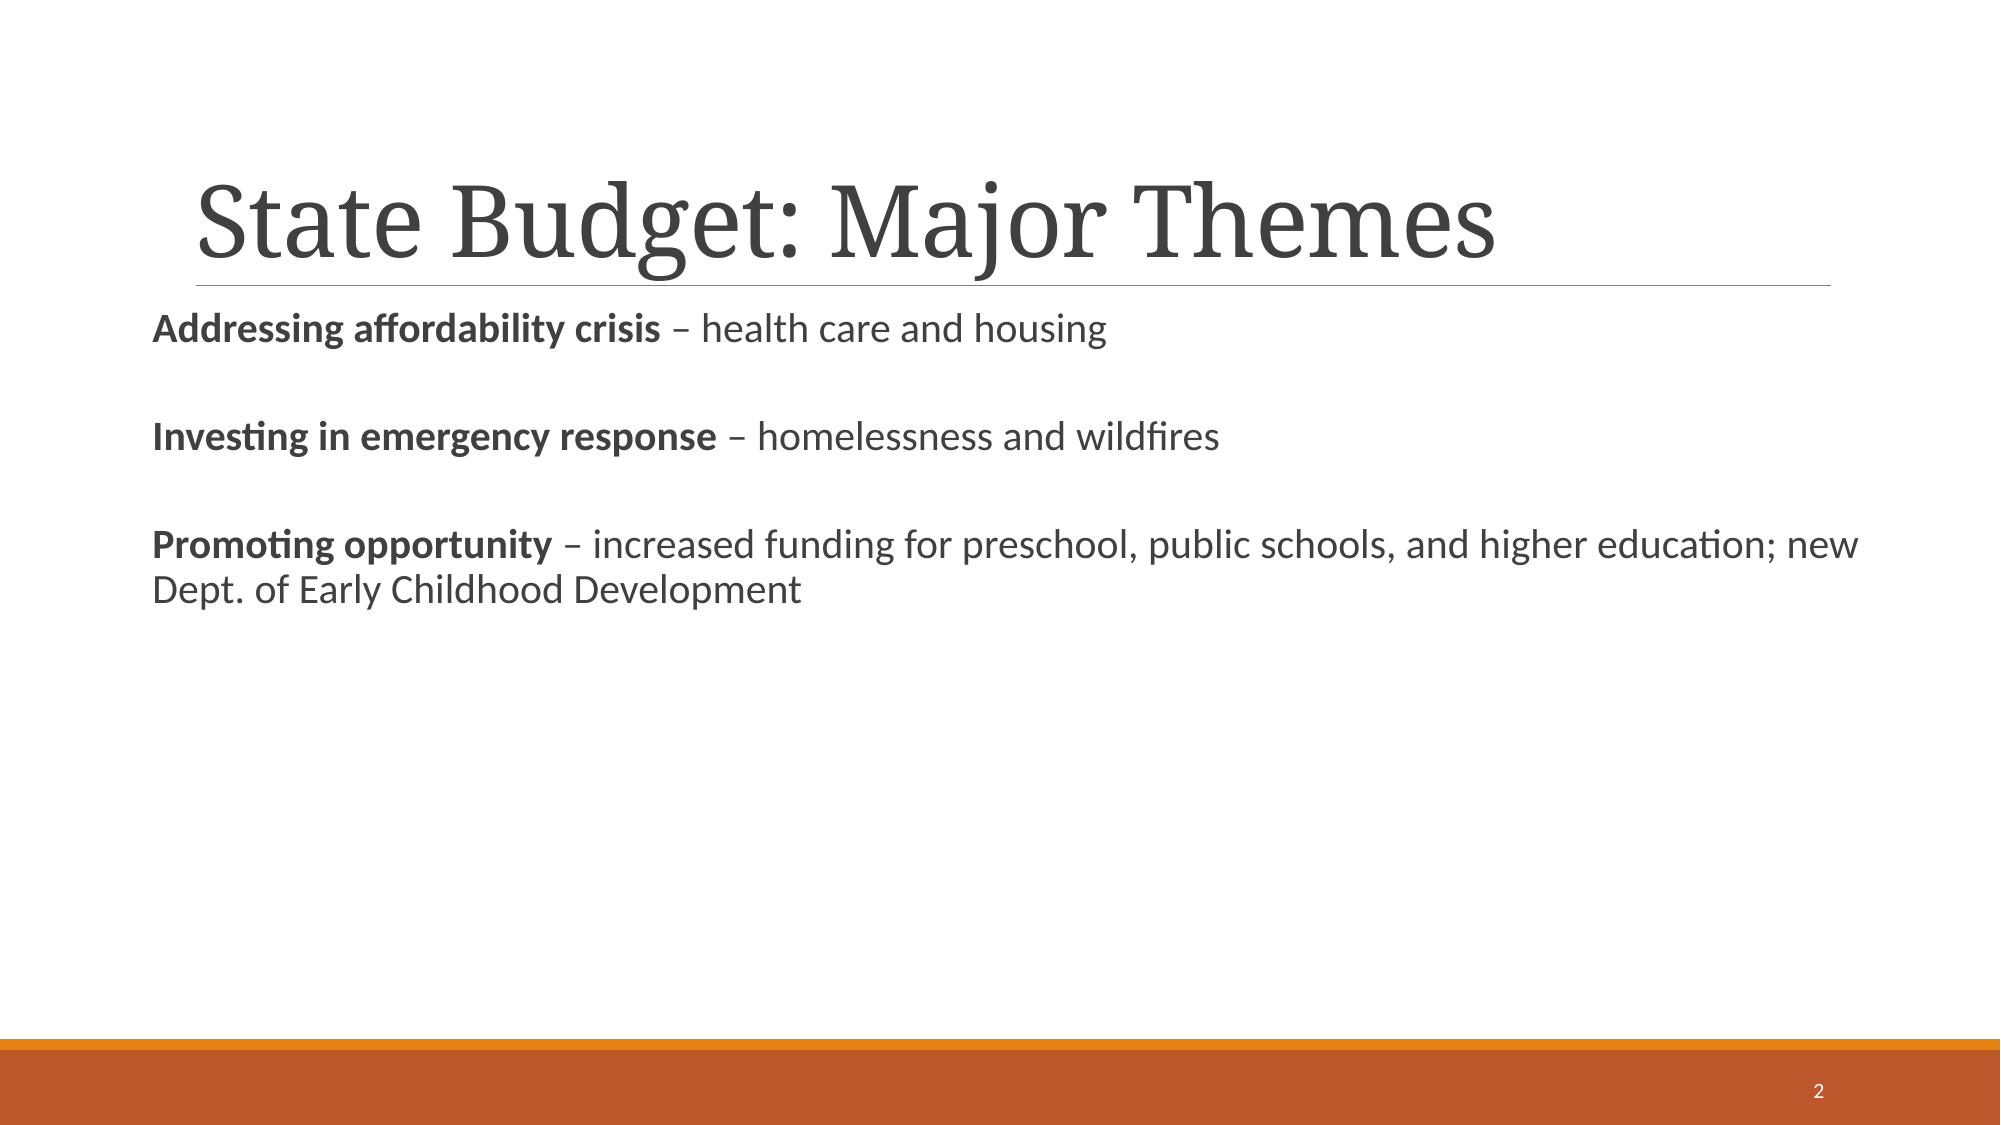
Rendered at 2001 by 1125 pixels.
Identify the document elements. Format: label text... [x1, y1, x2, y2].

slide_number 2 [1624, 1059, 1840, 1120]
title State Budget: Major Themes [180, 47, 1830, 285]
list Addressing affordability crisis – health care and housing Investing in emergency response – homelessness and wildfires Promoting opportunity – increased funding for preschool, public schools, and higher education; new Dept. of Early Childhood Development [137, 299, 1863, 927]
